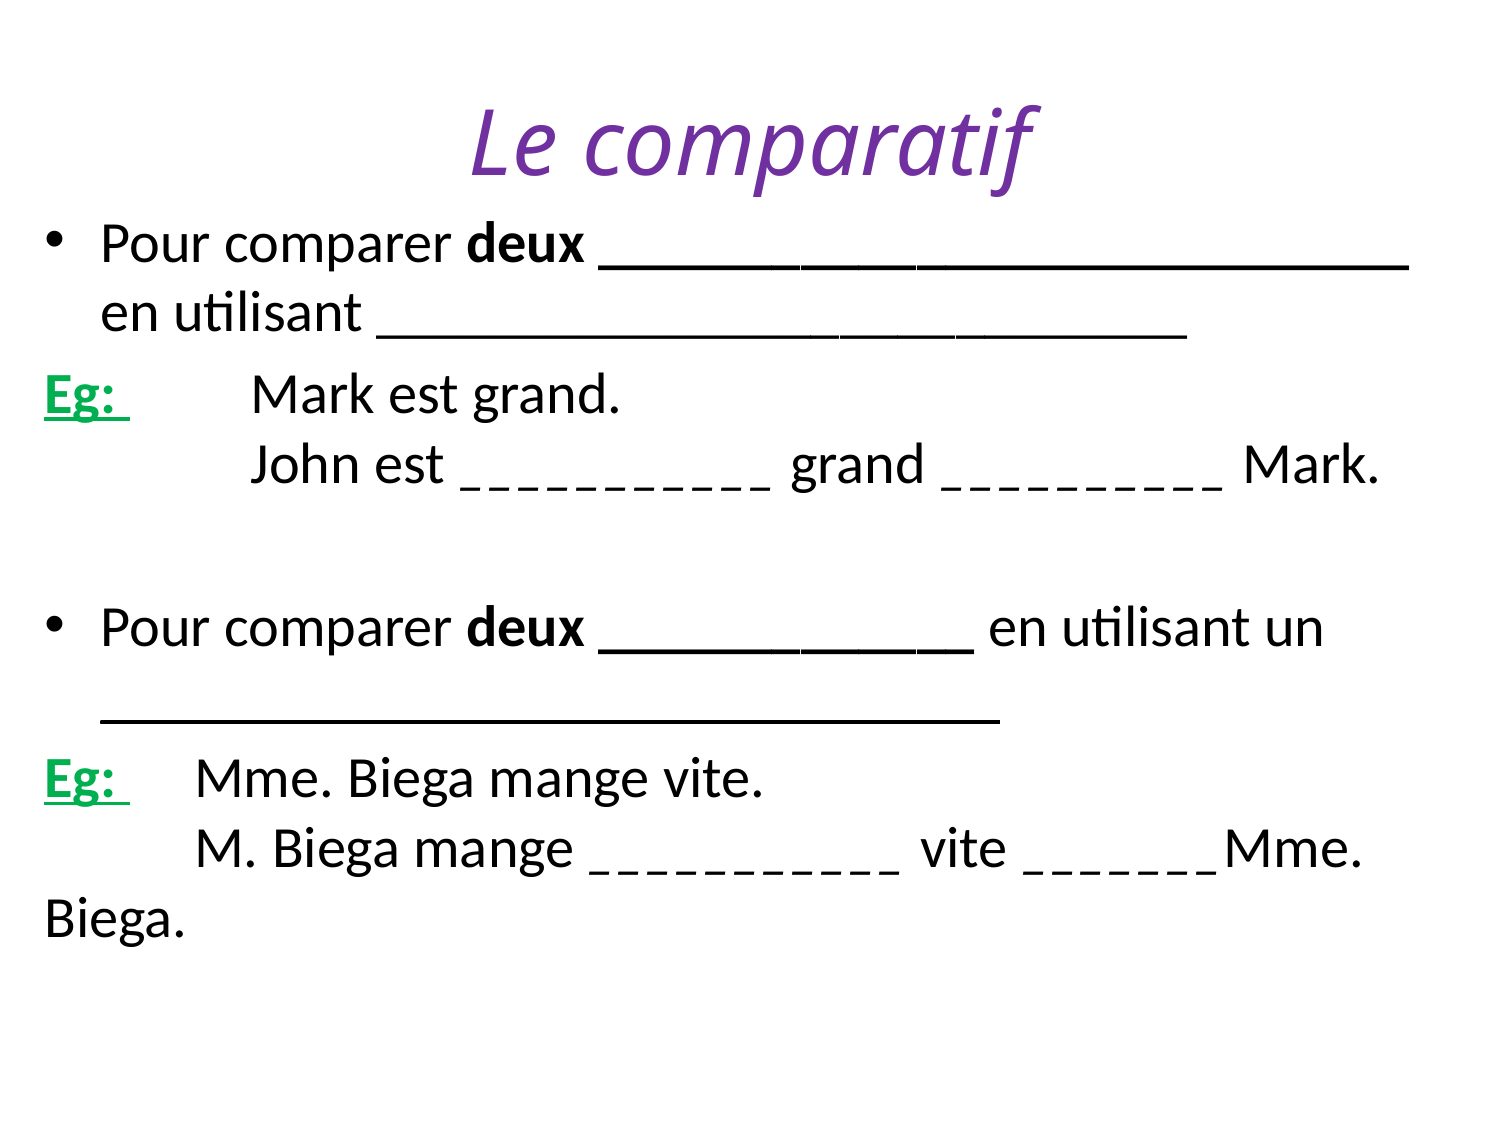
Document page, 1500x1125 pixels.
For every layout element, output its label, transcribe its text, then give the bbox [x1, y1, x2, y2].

title Le comparatif [75, 45, 1425, 196]
list Pour comparer deux ____________________________ en utilisant ____________________________ Eg: Mark est grand. John est ___________ grand __________ Mark. Pour comparer deux _____________ en utilisant un _______________________________ Eg: Mme. Biega mange vite. M. Biega mange ___________ vite _______Mme. Biega. [29, 196, 1471, 1083]
